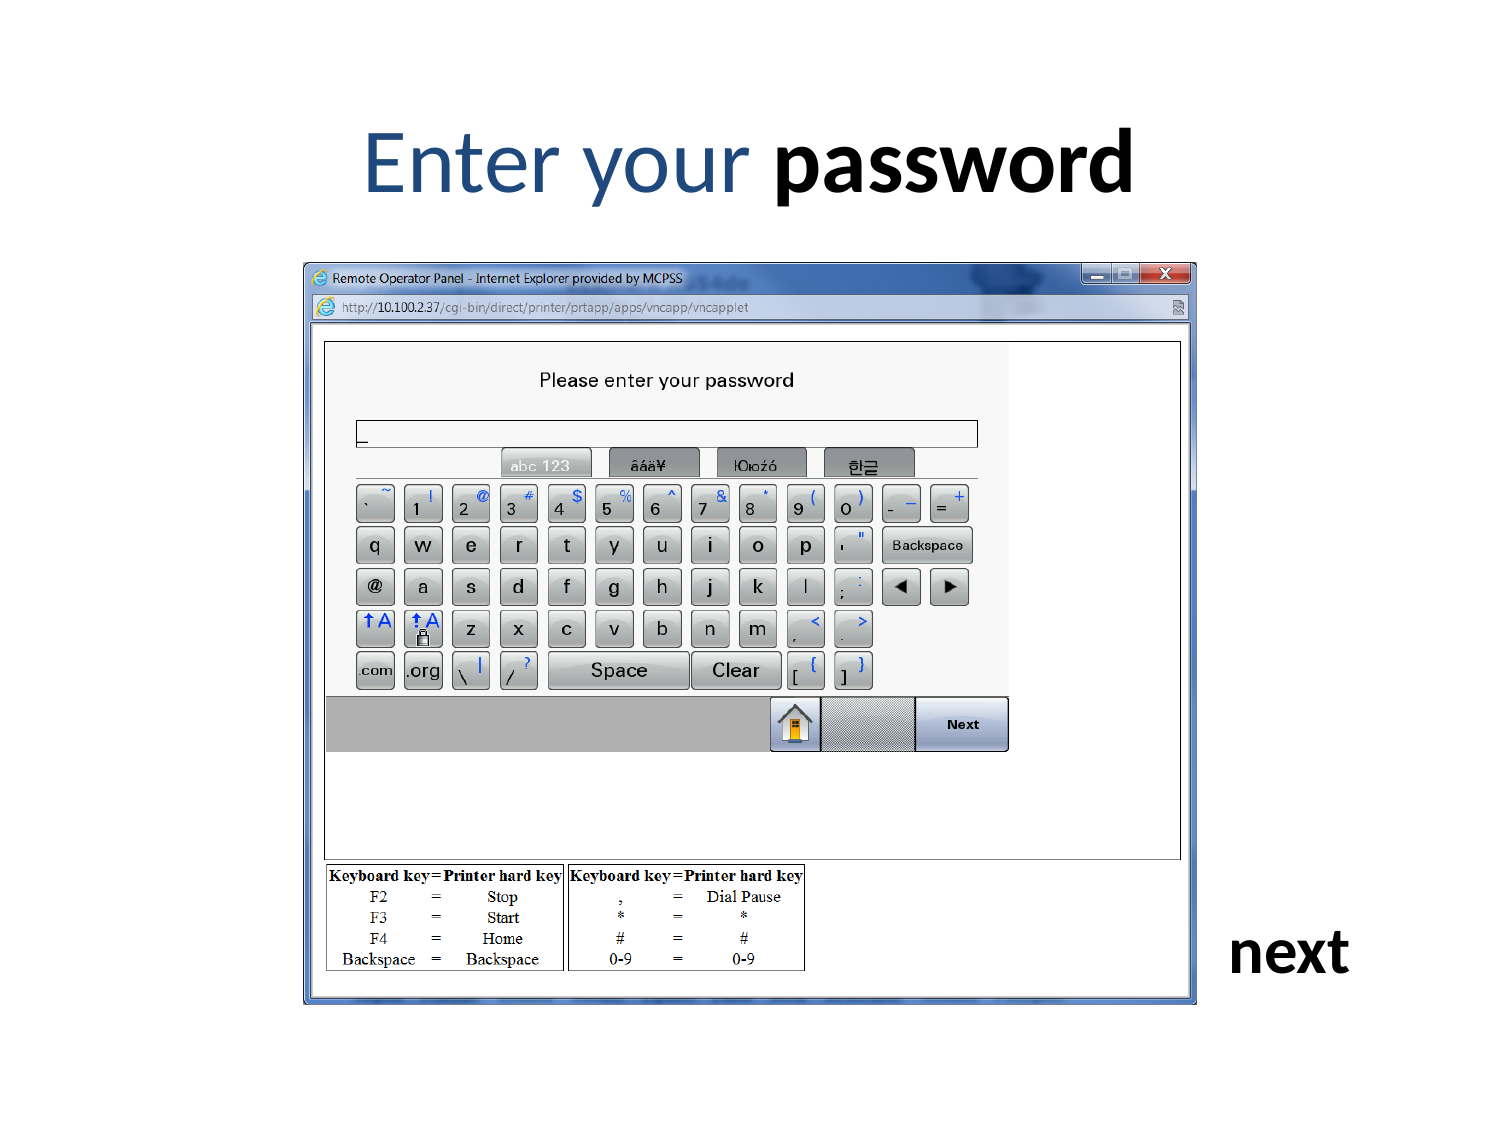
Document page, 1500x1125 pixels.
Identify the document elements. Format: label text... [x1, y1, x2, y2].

text_box next [1213, 899, 1366, 995]
title Enter your password [75, 62, 1425, 250]
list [303, 262, 1197, 1006]
